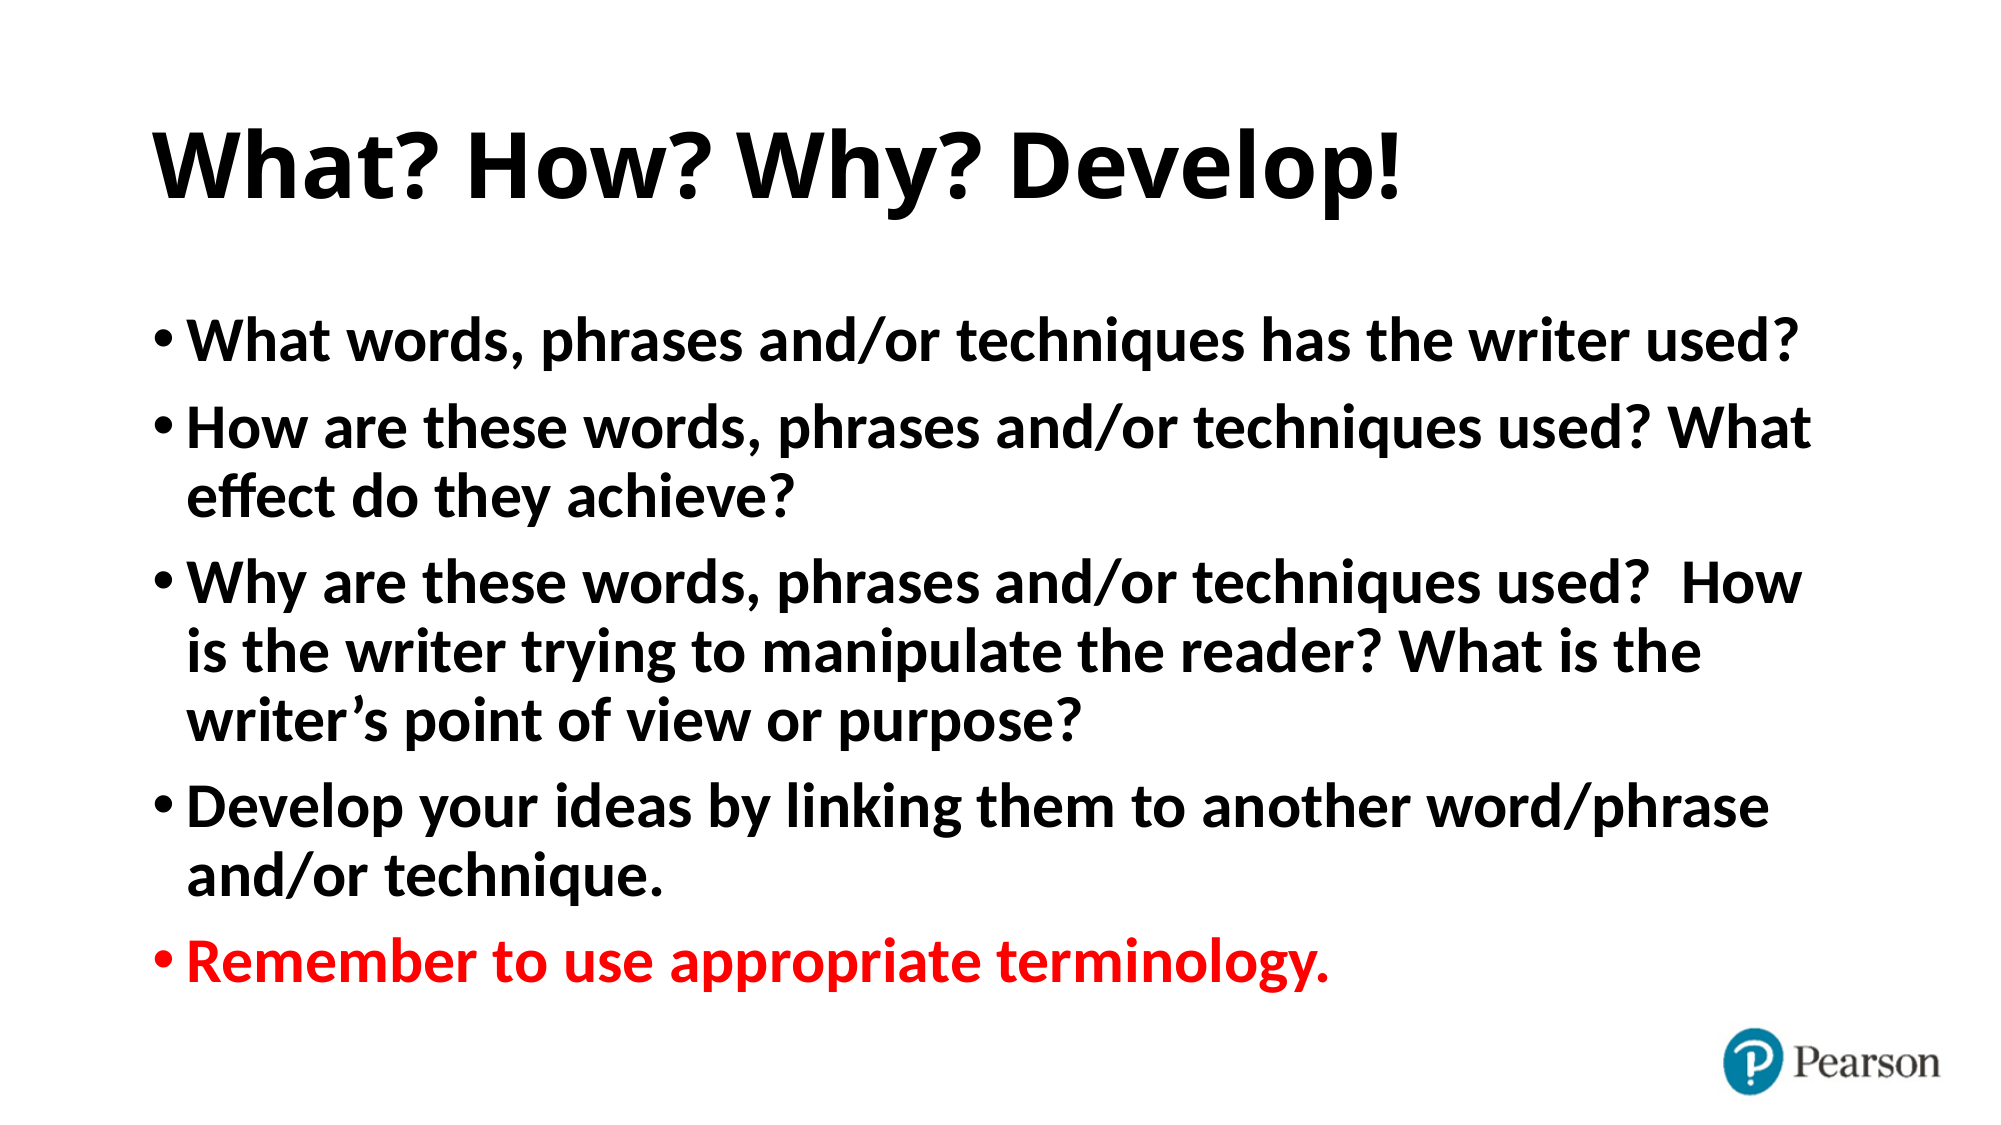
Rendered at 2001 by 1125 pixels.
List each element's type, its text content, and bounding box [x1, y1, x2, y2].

list What words, phrases and/or techniques has the writer used? How are these words, phrases and/or techniques used? What effect do they achieve? Why are these words, phrases and/or techniques used? How is the writer trying to manipulate the reader? What is the writer’s point of view or purpose? Develop your ideas by linking them to another word/phrase and/or technique. Remember to use appropriate terminology. [137, 299, 1863, 1014]
picture [1713, 1013, 1951, 1106]
title What? How? Why? Develop! [137, 59, 1863, 278]
